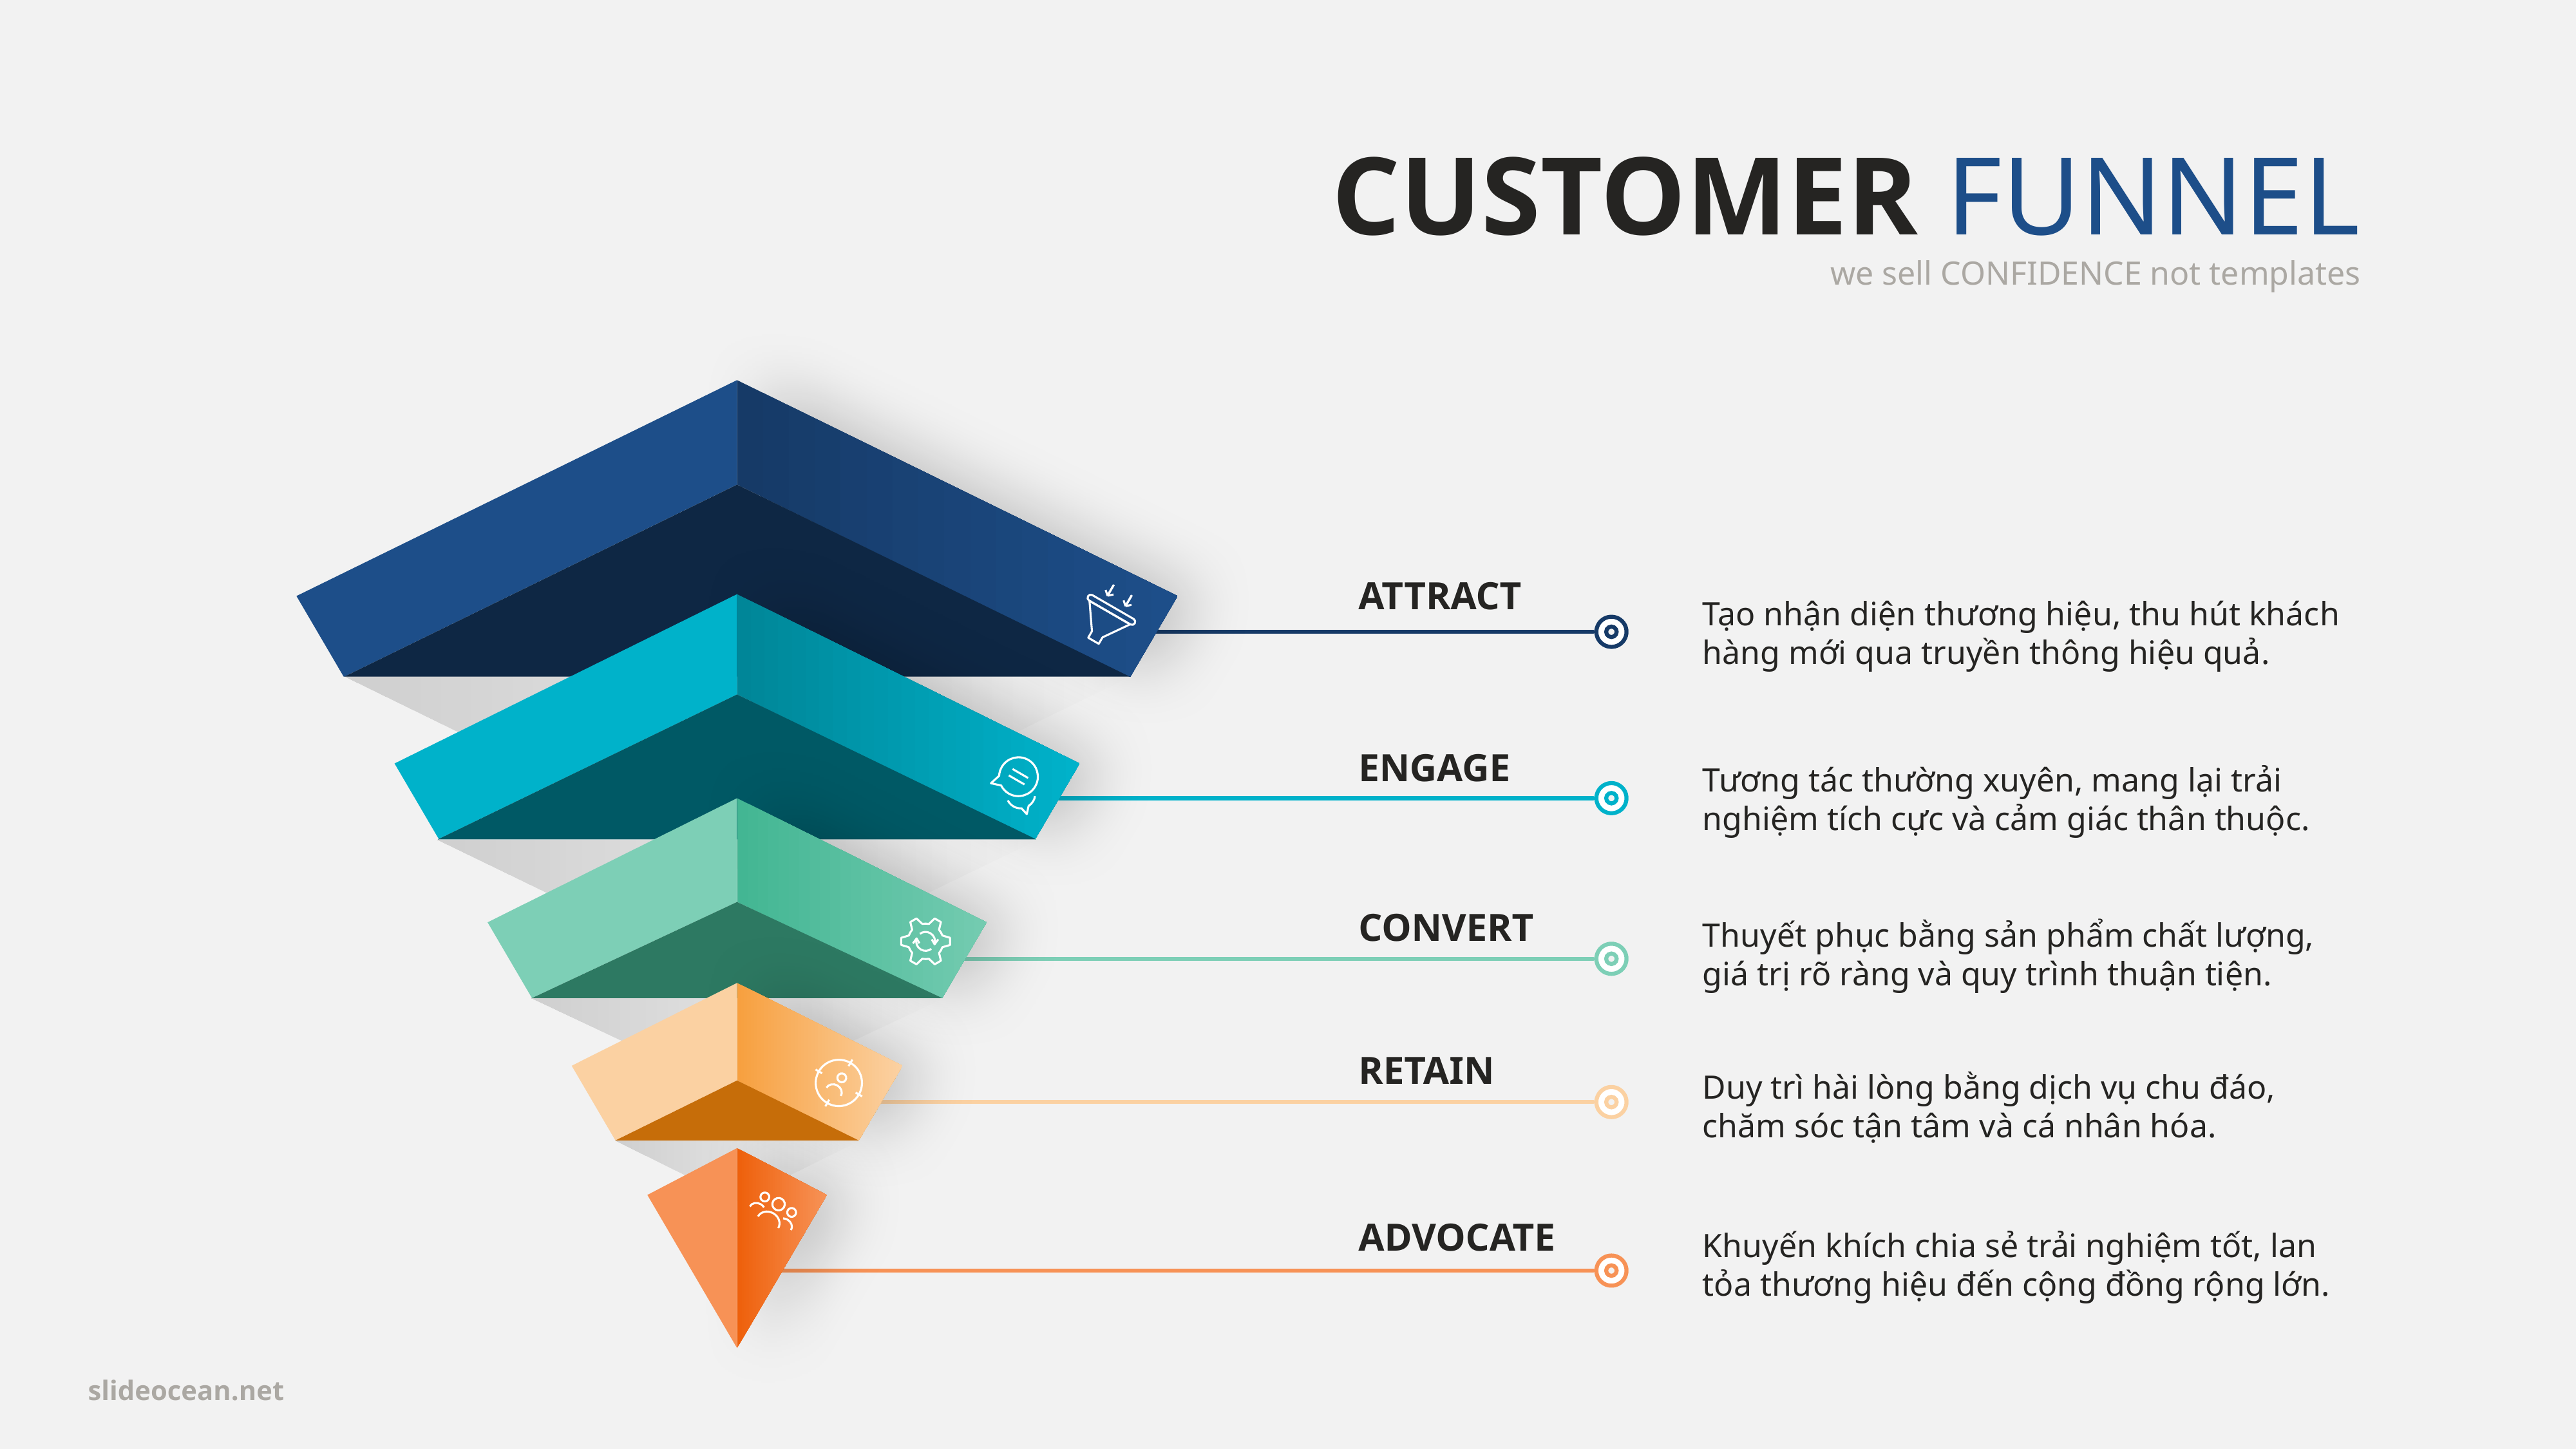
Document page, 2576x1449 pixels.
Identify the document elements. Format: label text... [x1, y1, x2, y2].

text_box ATTRACT [1349, 567, 1596, 616]
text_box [828, 1255, 1627, 1286]
text_box RETAIN [1349, 1041, 1596, 1086]
text_box ENGAGE [1349, 739, 1596, 782]
text_box ADVOCATE [1349, 1208, 1596, 1255]
text_box CONVERT [1349, 898, 1596, 943]
text_box CUSTOMER FUNNEL [1322, 122, 2370, 261]
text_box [1130, 943, 1627, 974]
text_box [1179, 616, 1627, 647]
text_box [1130, 782, 1627, 814]
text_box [571, 982, 903, 1141]
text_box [1130, 1086, 1627, 1118]
text_box slideocean.net [78, 1368, 294, 1411]
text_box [296, 379, 1179, 677]
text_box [647, 1148, 828, 1349]
text_box Khuyến khích chia sẻ trải nghiệm tốt, lan tỏa thương hiệu đến cộng đồng rộng lớn. [1693, 1220, 2353, 1307]
text_box Thuyết phục bằng sản phẩm chất lượng, giá trị rõ ràng và quy trình thuận tiện. [1693, 910, 2353, 997]
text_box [487, 797, 1037, 999]
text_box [394, 594, 1080, 840]
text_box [344, 677, 1130, 1202]
text_box Tương tác thường xuyên, mang lại trải nghiệm tích cực và cảm giác thân thuộc. [1693, 755, 2356, 842]
text_box we sell CONFIDENCE not templates [1821, 247, 2371, 296]
text_box Duy trì hài lòng bằng dịch vụ chu đáo, chăm sóc tận tâm và cá nhân hóa. [1693, 1062, 2353, 1149]
text_box Tạo nhận diện thương hiệu, thu hút khách hàng mới qua truyền thông hiệu quả. [1693, 588, 2356, 676]
